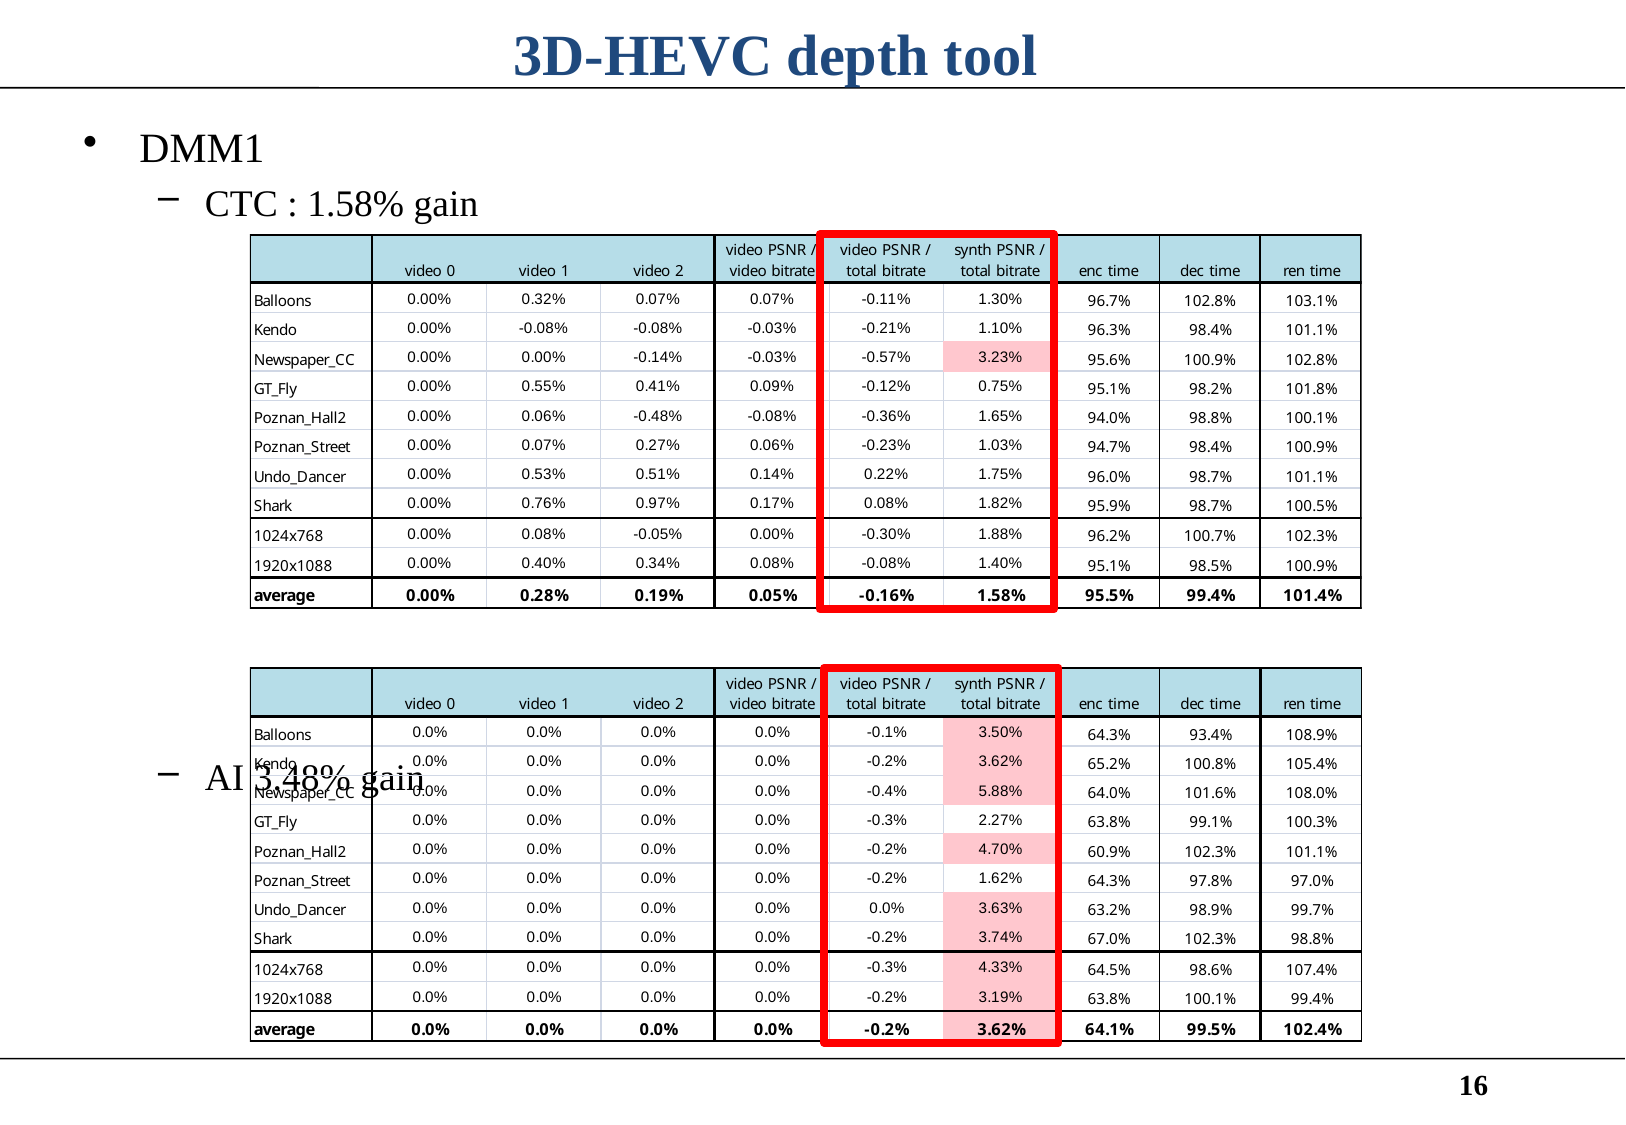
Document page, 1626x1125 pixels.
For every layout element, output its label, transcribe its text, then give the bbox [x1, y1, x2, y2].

list DMM1 CTC : 1.58% gain AI 3.48% gain [68, 113, 1544, 1005]
slide_number 16 [1403, 1058, 1544, 1106]
picture [249, 667, 1364, 1044]
picture [249, 234, 1364, 610]
title 3D-HEVC depth tool [68, 9, 1484, 94]
